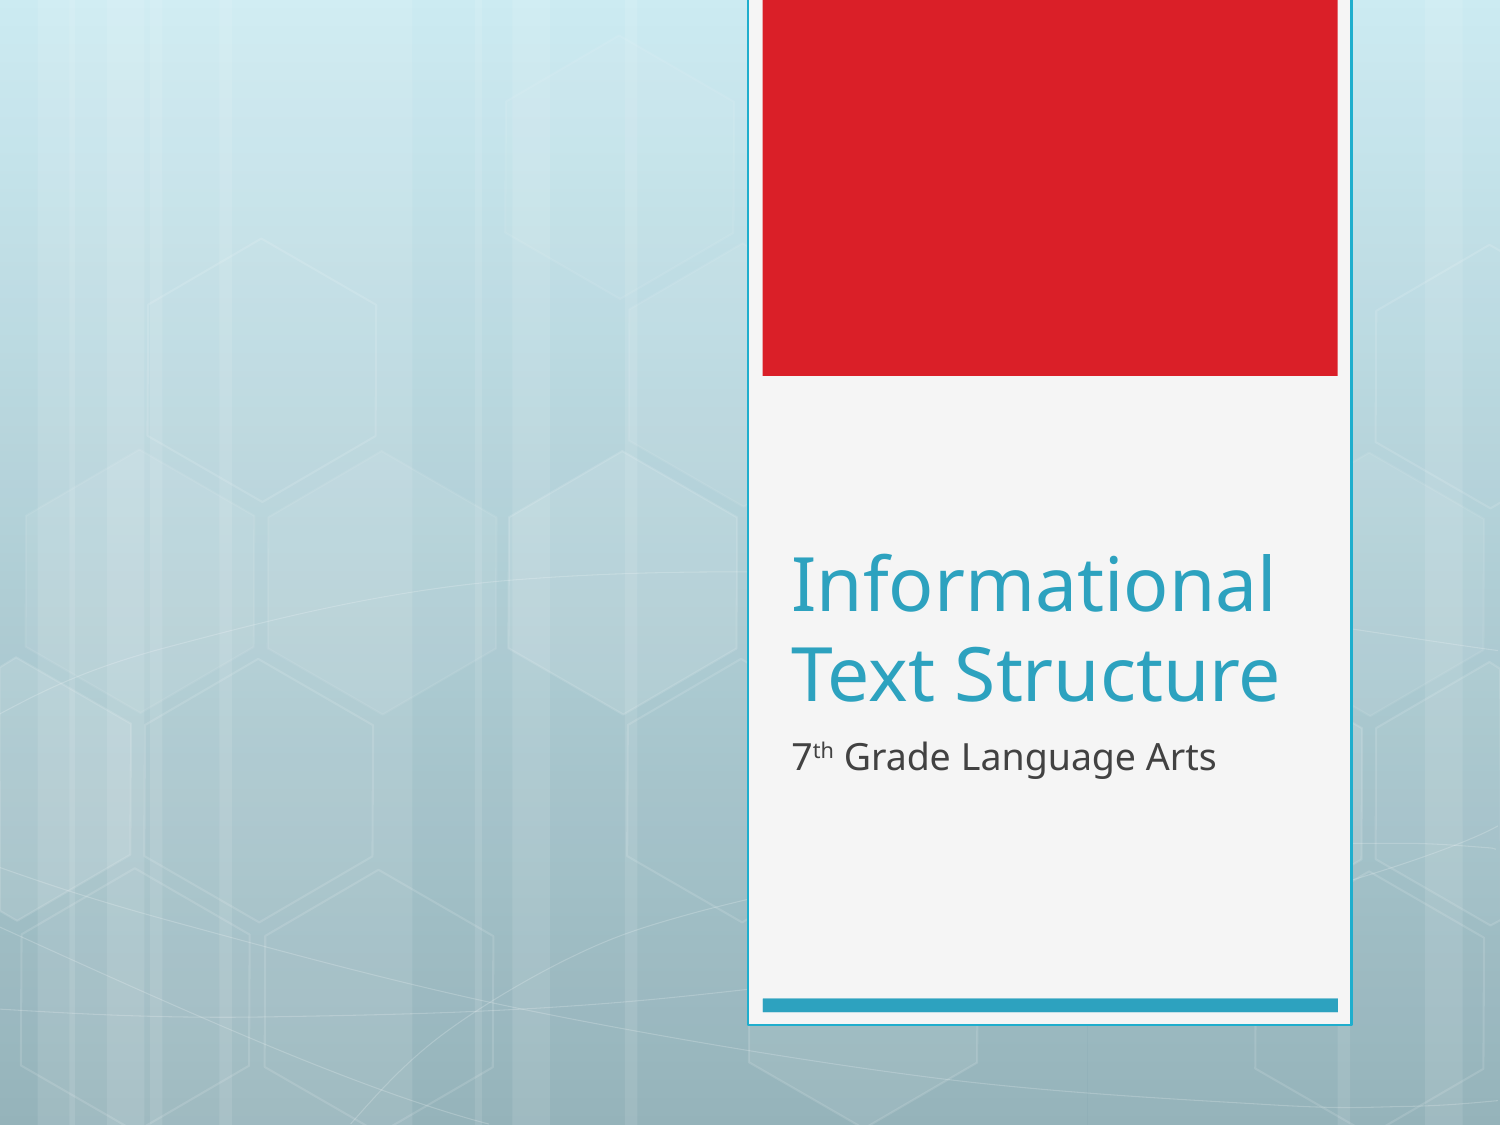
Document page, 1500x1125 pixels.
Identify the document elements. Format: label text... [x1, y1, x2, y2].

title Informational Text Structure [776, 444, 1320, 724]
subtitle 7th Grade Language Arts [776, 725, 1320, 933]
